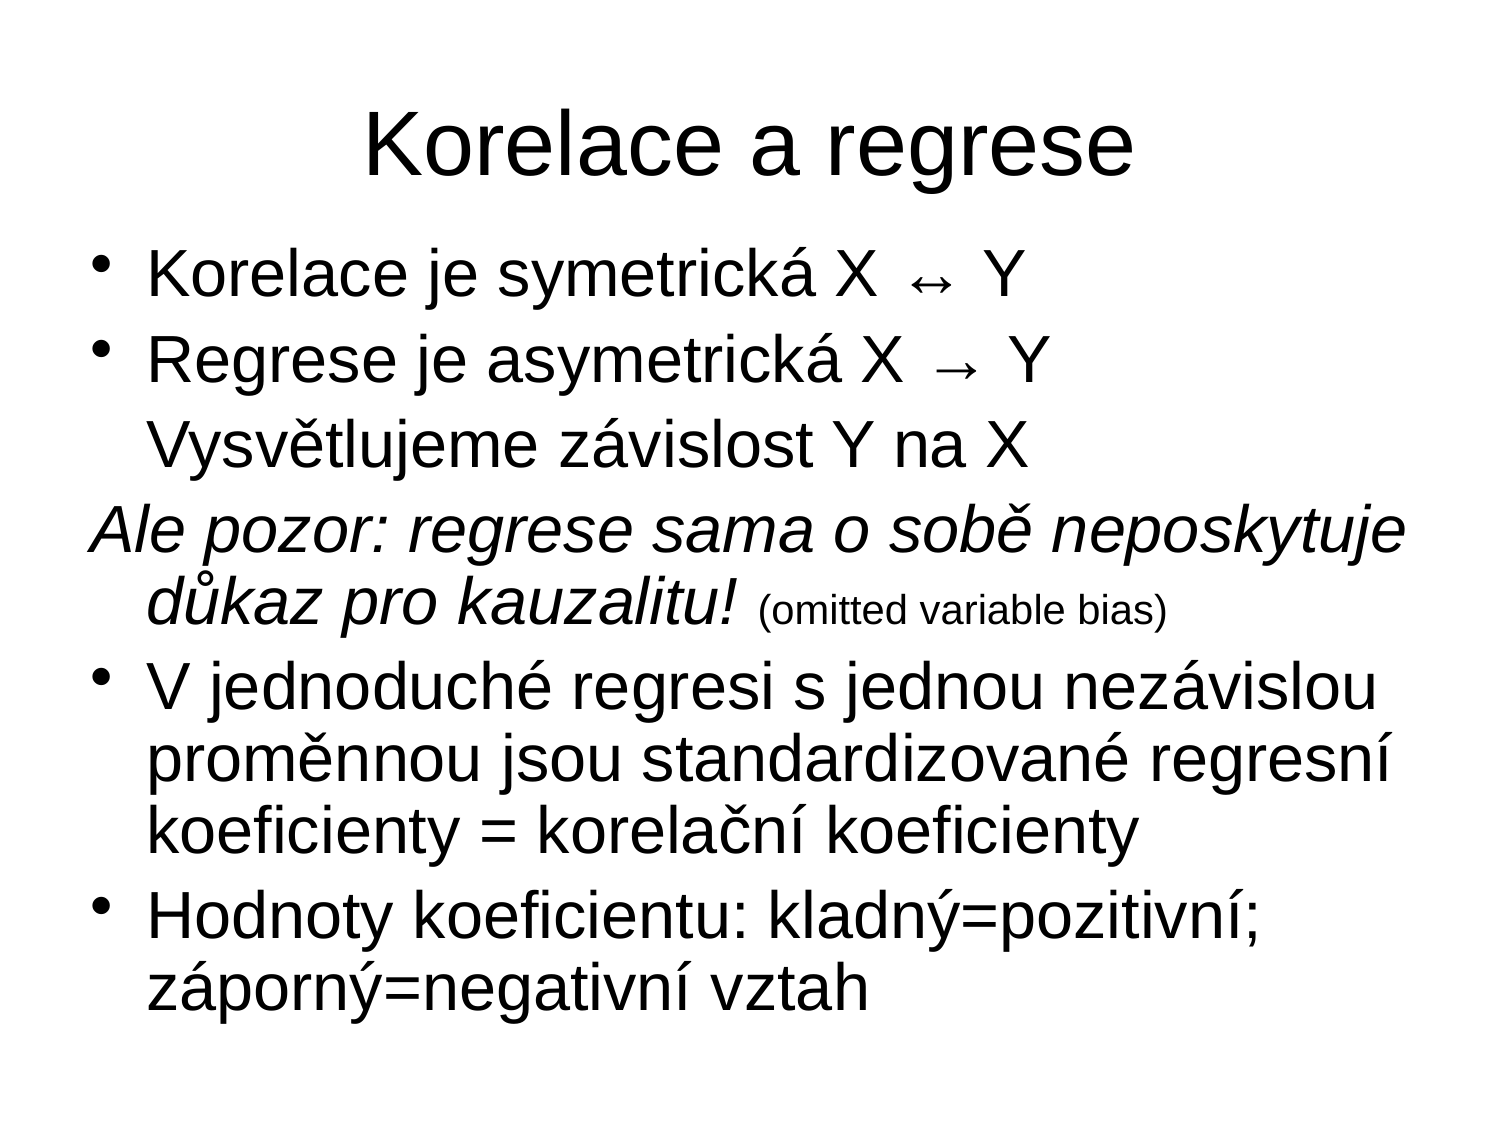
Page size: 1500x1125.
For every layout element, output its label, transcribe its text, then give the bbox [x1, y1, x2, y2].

list Korelace je symetrická X ↔ Y Regrese je asymetrická X → Y Vysvětlujeme závislost Y na X Ale pozor: regrese sama o sobě neposkytuje důkaz pro kauzalitu! (omitted variable bias) V jednoduché regresi s jednou nezávislou proměnnou jsou standardizované regresní koeficienty = korelační koeficienty Hodnoty koeficientu: kladný=pozitivní; záporný=negativní vztah [75, 231, 1425, 975]
title Korelace a regrese [75, 45, 1425, 231]
